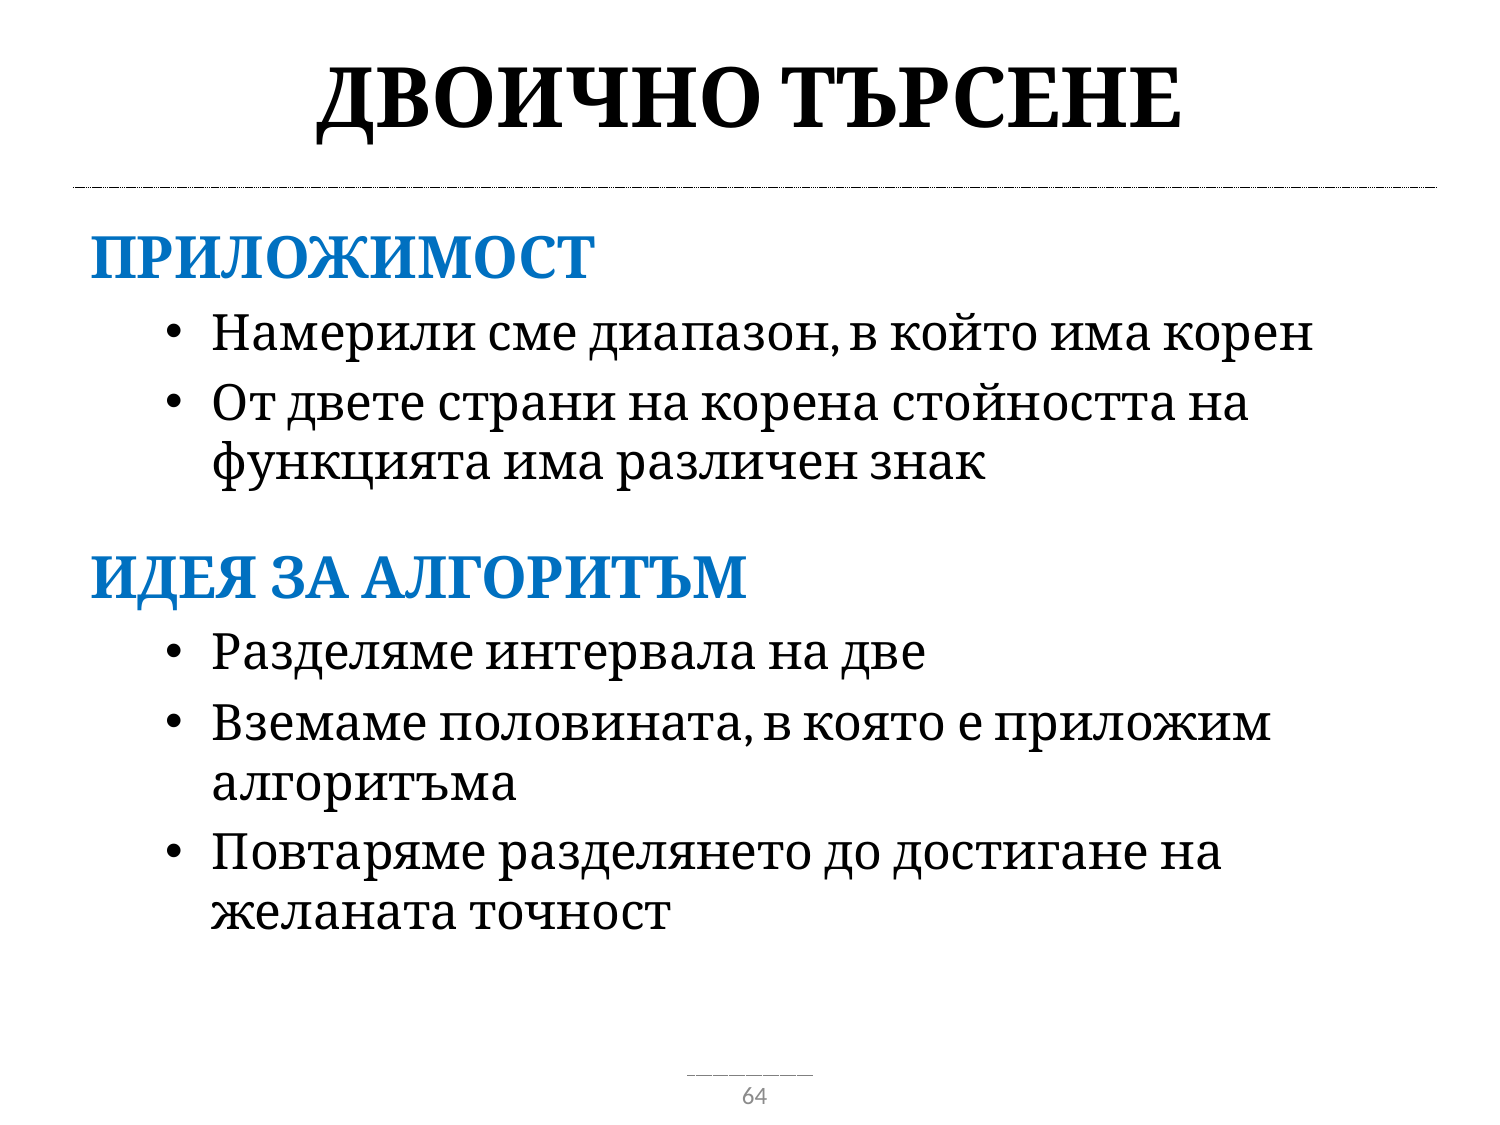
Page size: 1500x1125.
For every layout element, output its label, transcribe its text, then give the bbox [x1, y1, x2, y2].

title Двоично търсене [0, 0, 1500, 188]
list Приложимост Намерили сме диапазон, в който има корен От двете страни на корена стойността на функцията има различен знак Идея за алгоритъм Разделяме интервала на две Вземаме половината, в която е приложим алгоритъма Повтаряме разделянето до достигане на желаната точност [75, 212, 1450, 1063]
slide_number 64 [579, 1065, 930, 1125]
